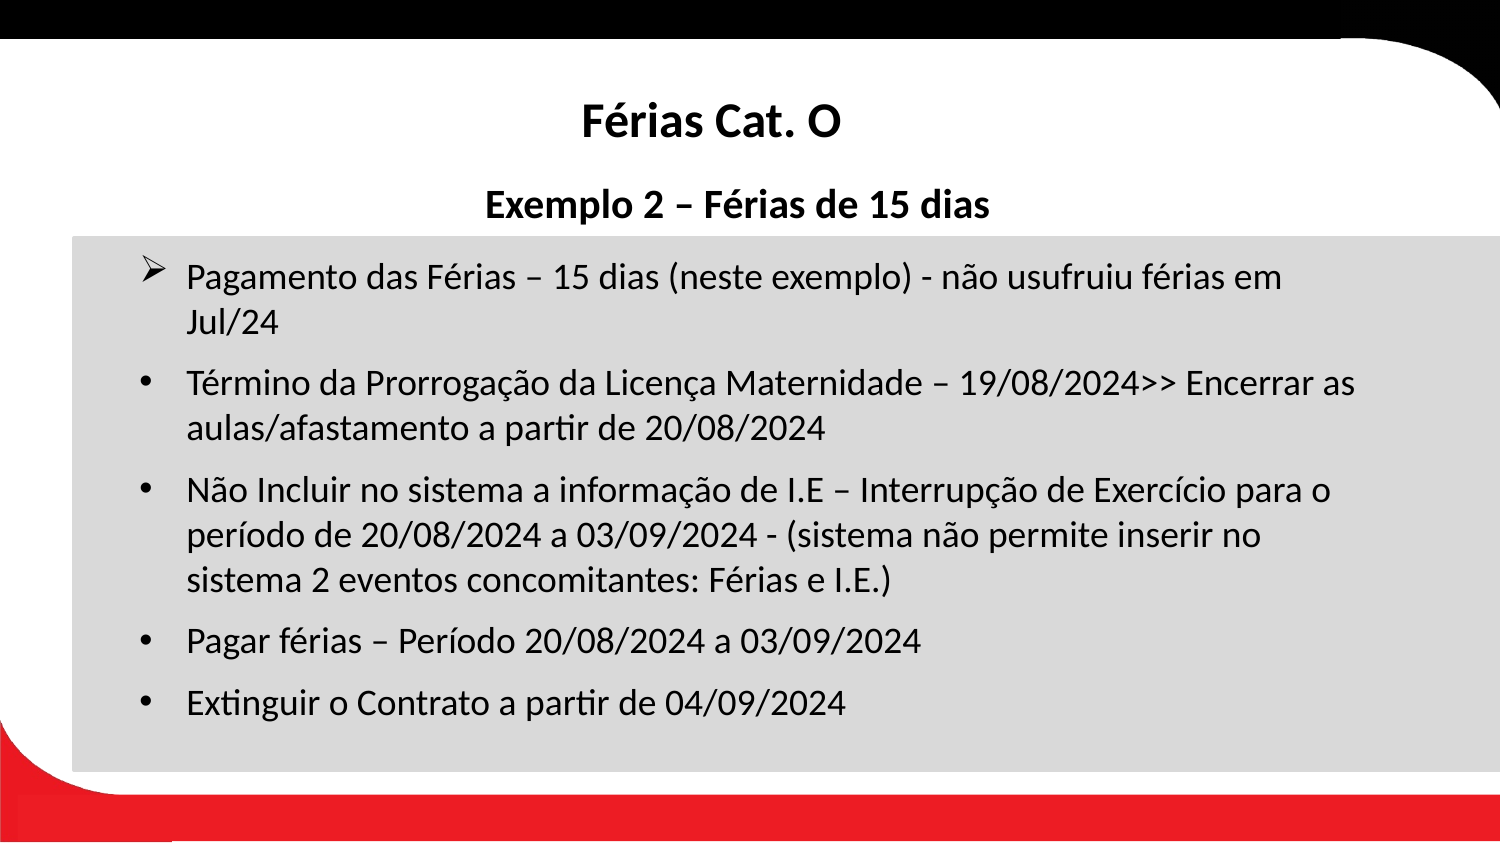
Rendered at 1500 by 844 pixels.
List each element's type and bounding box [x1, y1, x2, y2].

text_box [0, 0, 1500, 844]
